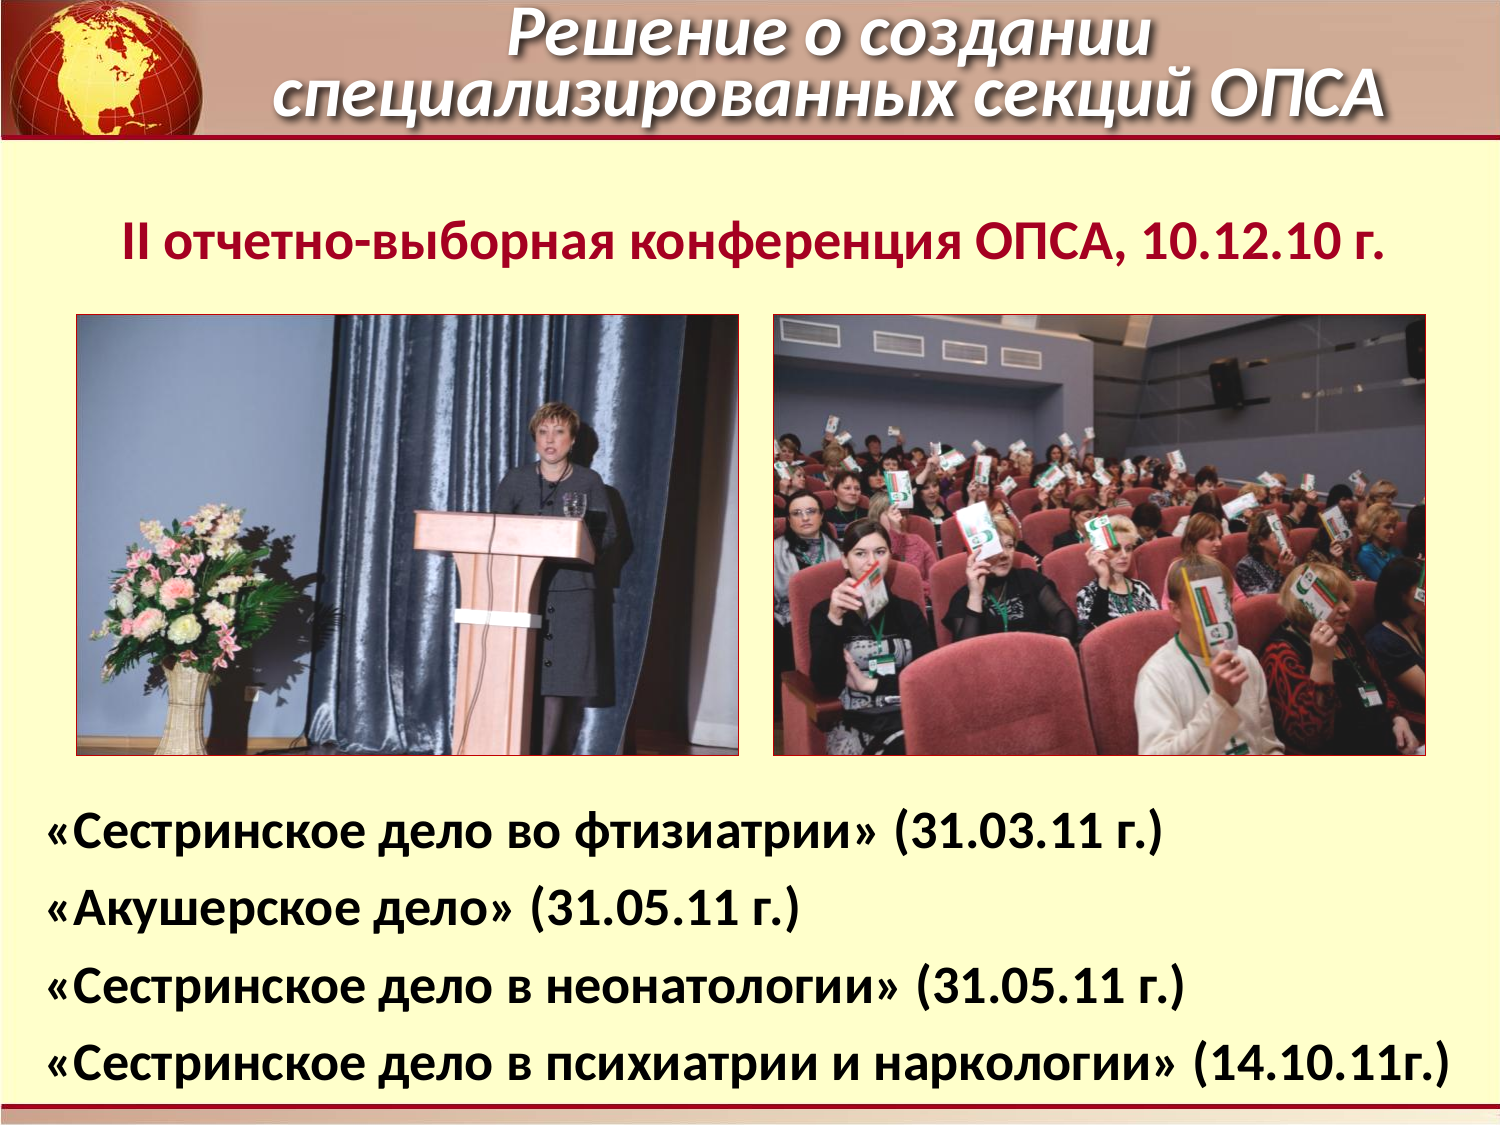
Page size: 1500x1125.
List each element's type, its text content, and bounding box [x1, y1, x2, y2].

text_box «Сестринское дело во фтизиатрии» (31.03.11 г.) «Акушерское дело» (31.05.11 г.) «Сестринское дело в неонатологии» (31.05.11 г.) «Сестринское дело в психиатрии и наркологии» (14.10.11г.) [29, 786, 1500, 1099]
text_box II отчетно-выборная конференция ОПСА, 10.12.10 г. [106, 195, 1447, 278]
picture [0, 0, 1500, 1125]
text_box Решение о создании специализированных секций ОПСА [165, 0, 1495, 137]
